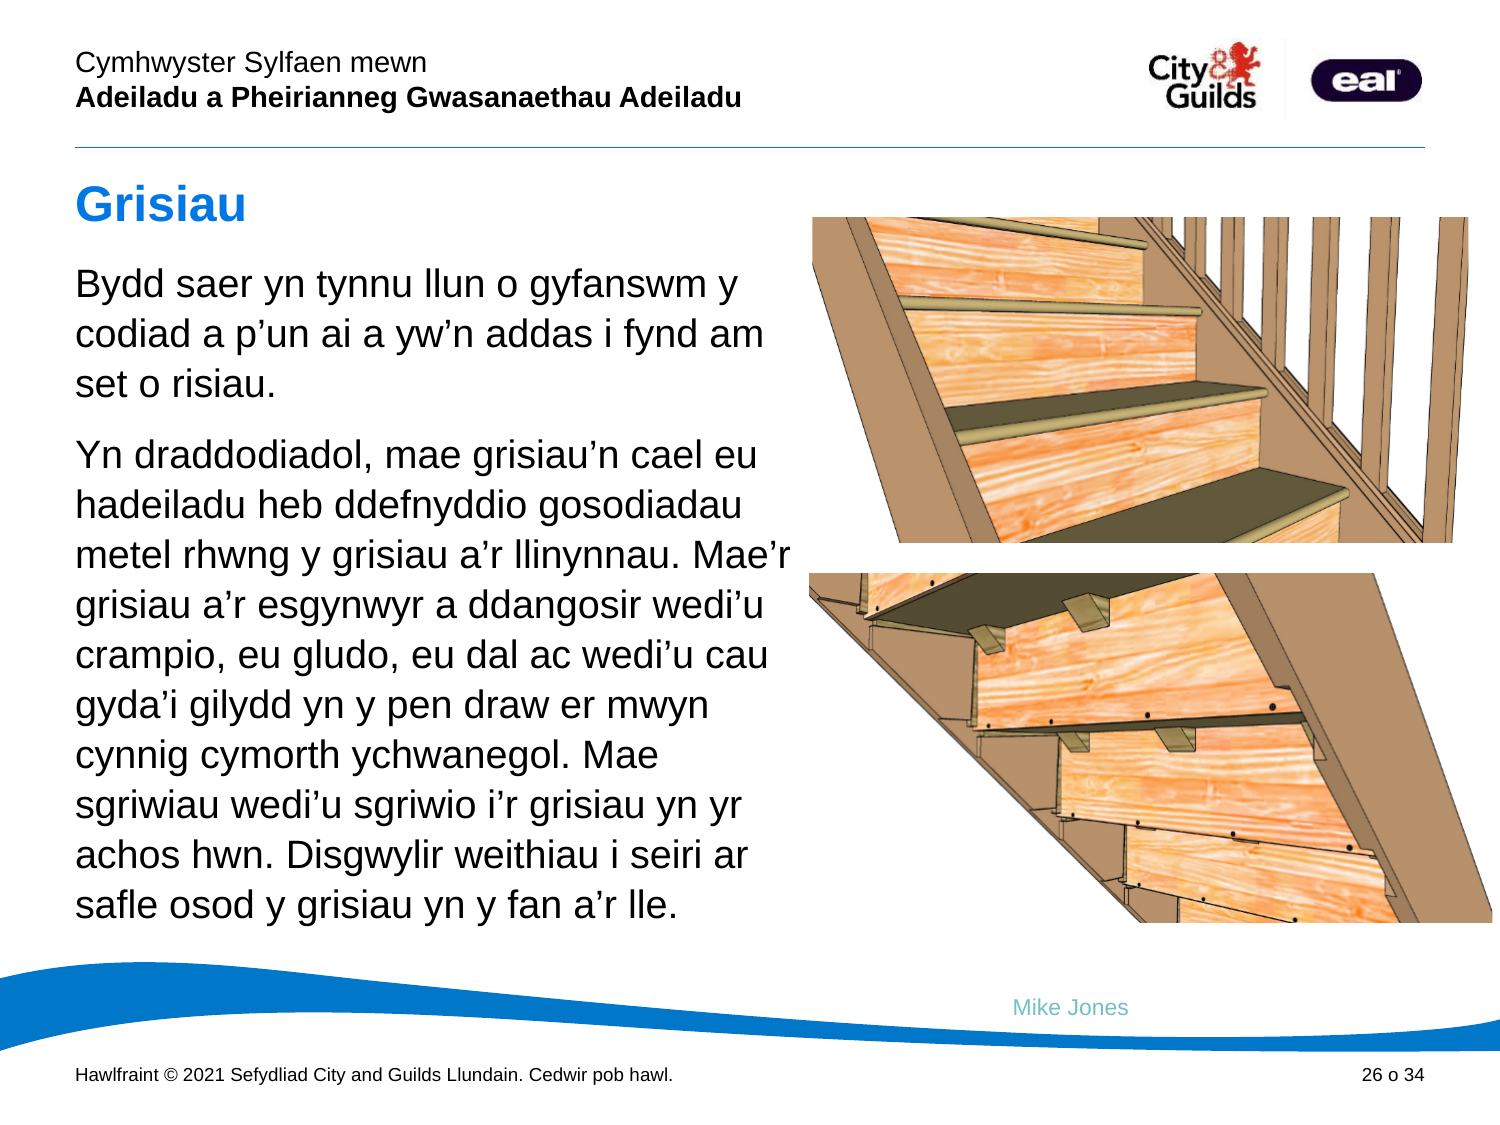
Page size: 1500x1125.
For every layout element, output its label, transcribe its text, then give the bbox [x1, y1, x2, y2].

picture [1149, 38, 1422, 121]
picture [812, 217, 1469, 543]
picture [808, 573, 1493, 924]
text_box Mike Jones [998, 985, 1388, 1028]
list Bydd saer yn tynnu llun o gyfanswm y codiad a p’un ai a yw’n addas i fynd am set o risiau. Yn draddodiadol, mae grisiau’n cael eu hadeiladu heb ddefnyddio gosodiadau metel rhwng y grisiau a’r llinynnau. Mae’r grisiau a’r esgynwyr a ddangosir wedi’u crampio, eu gludo, eu dal ac wedi’u cau gyda’i gilydd yn y pen draw er mwyn cynnig cymorth ychwanegol. Mae sgriwiau wedi’u sgriwio i’r grisiau yn yr achos hwn. Disgwylir weithiau i seiri ar safle osod y grisiau yn y fan a’r lle. [74, 255, 798, 972]
title Grisiau [74, 170, 1426, 235]
